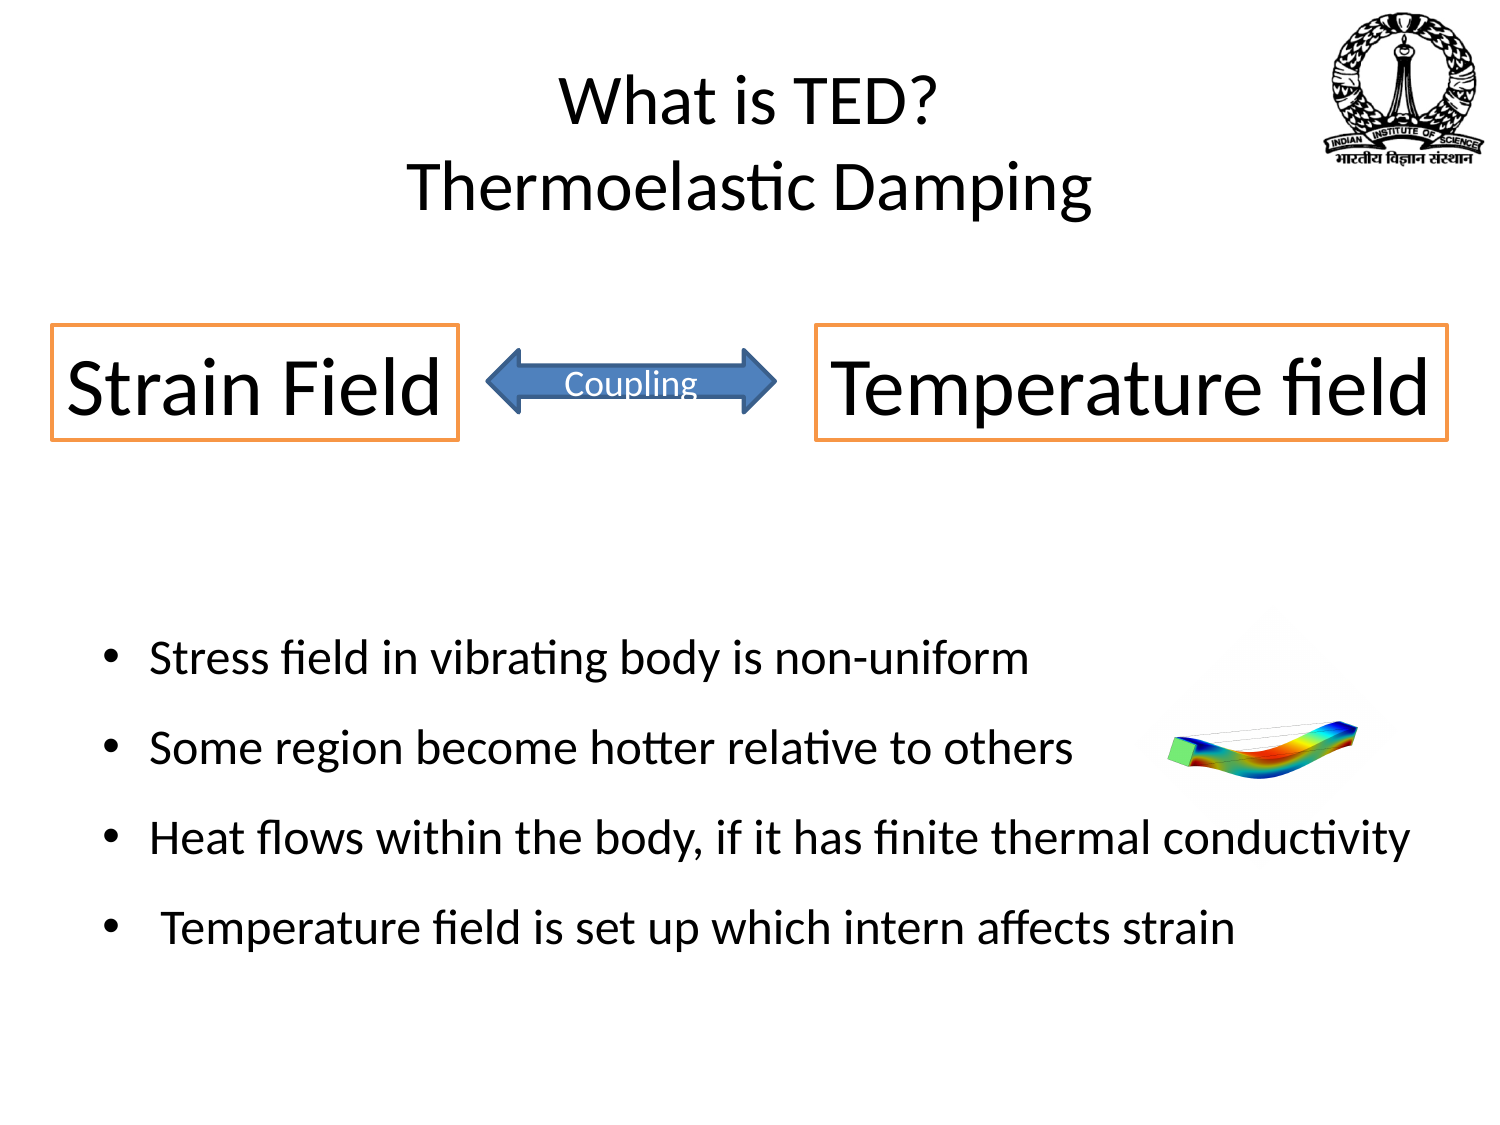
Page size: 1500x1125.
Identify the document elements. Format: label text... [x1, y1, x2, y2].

picture [1164, 639, 1387, 818]
text_box Coupling [485, 348, 778, 415]
title What is TED? Thermoelastic Damping [75, 45, 1425, 233]
text_box Strain Field [50, 323, 460, 442]
text_box Stress field in vibrating body is non-uniform Some region become hotter relative to others Heat flows within the body, if it has finite thermal conductivity Temperature field is set up which intern affects strain [87, 587, 1438, 963]
text_box Temperature field [814, 323, 1449, 442]
picture [1311, 0, 1500, 178]
